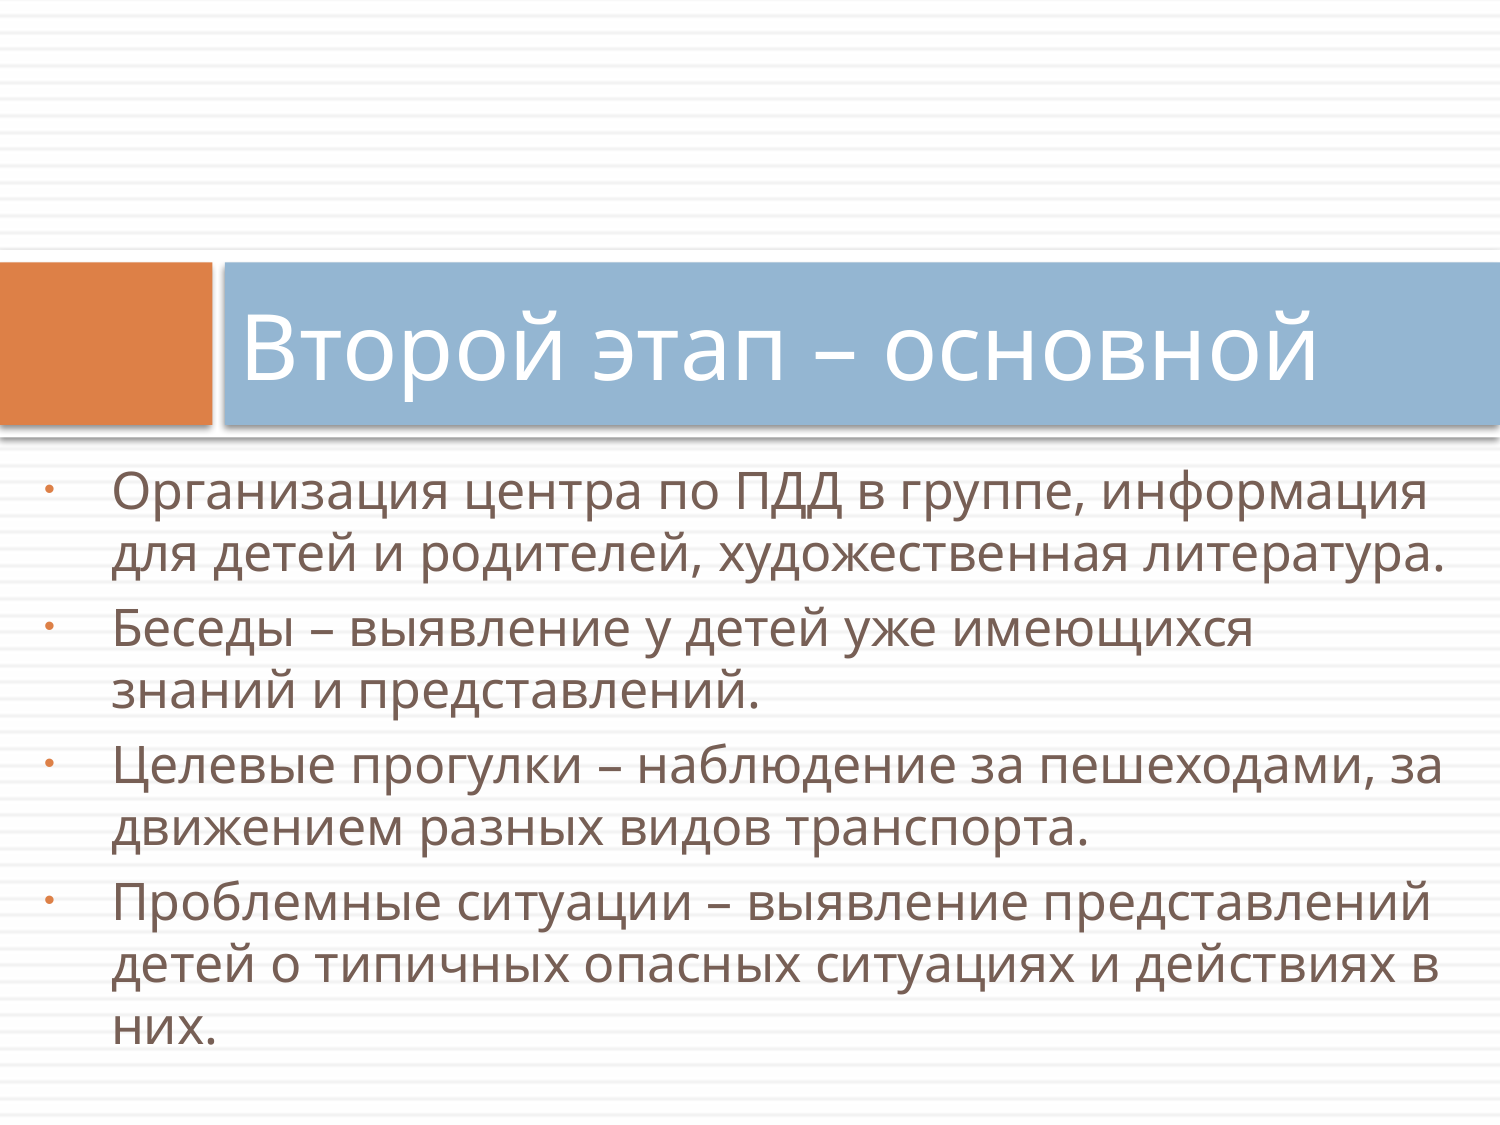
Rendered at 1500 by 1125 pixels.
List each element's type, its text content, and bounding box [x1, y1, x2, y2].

list Организация центра по ПДД в группе, информация для детей и родителей, художественная литература. Беседы – выявление у детей уже имеющихся знаний и представлений. Целевые прогулки – наблюдение за пешеходами, за движением разных видов транспорта. Проблемные ситуации – выявление представлений детей о типичных опасных ситуациях и действиях в них. [29, 450, 1471, 1083]
title Второй этап – основной [225, 262, 1475, 425]
